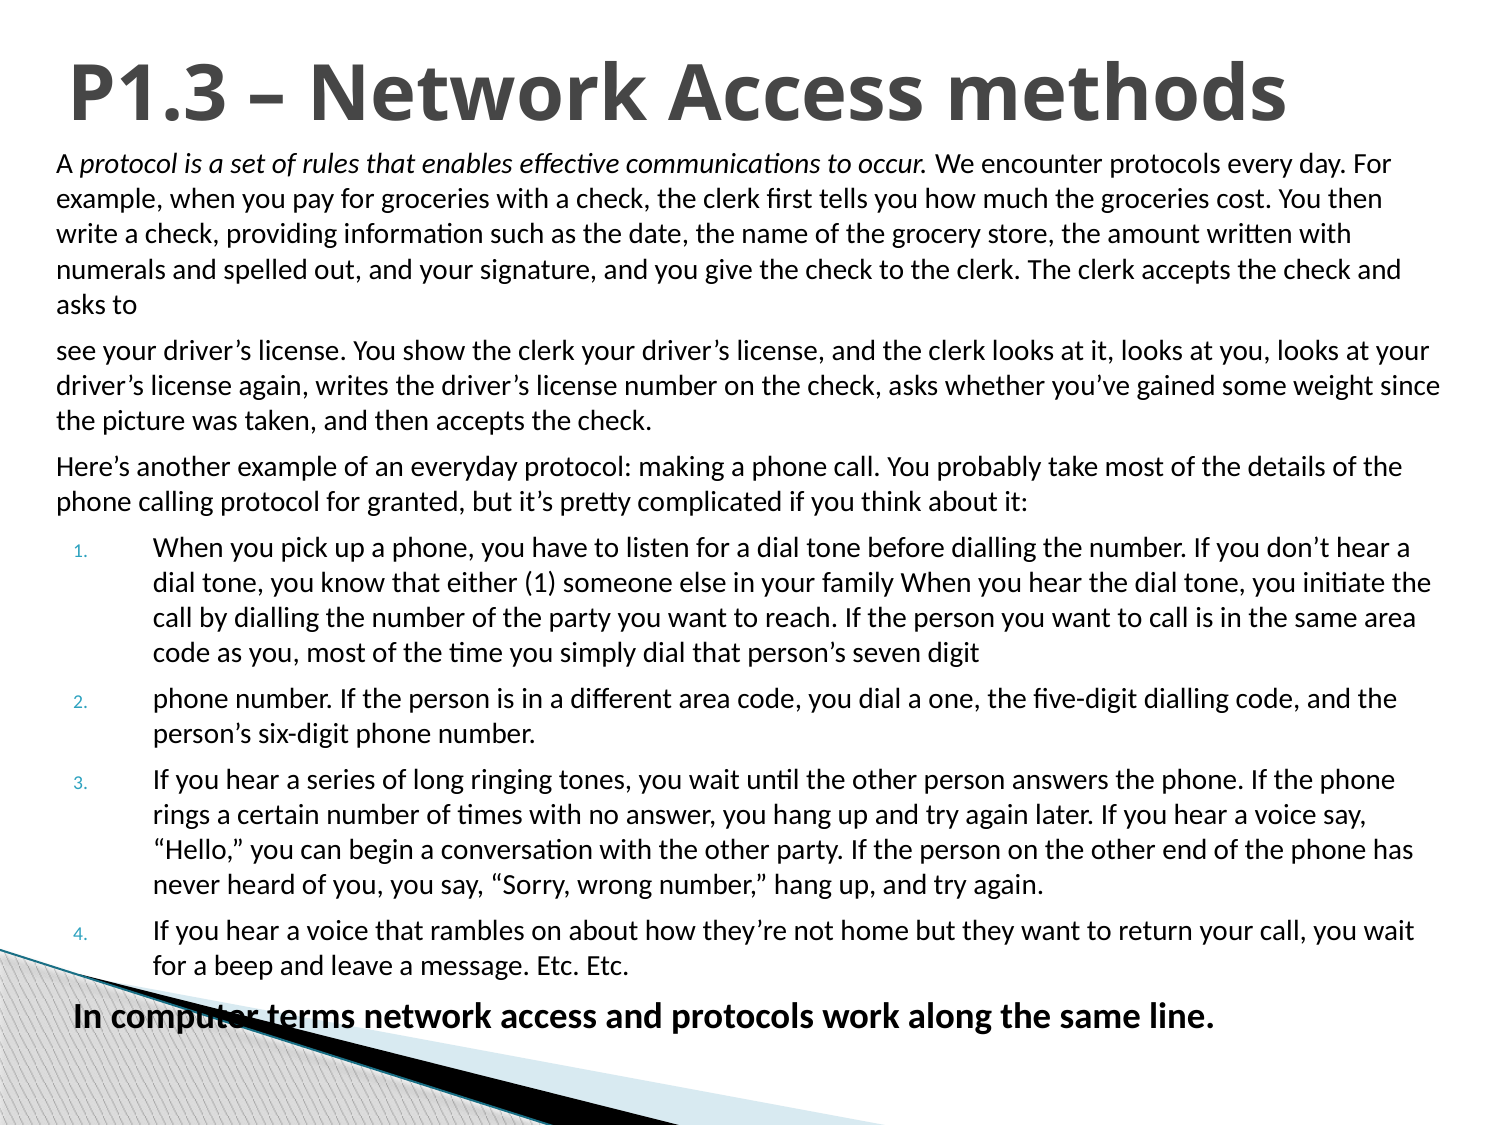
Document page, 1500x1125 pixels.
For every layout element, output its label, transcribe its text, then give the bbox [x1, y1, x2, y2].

title P1.3 – Network Access methods [53, 0, 1404, 183]
list A protocol is a set of rules that enables effective communications to occur. We encounter protocols every day. For example, when you pay for groceries with a check, the clerk first tells you how much the groceries cost. You then write a check, providing information such as the date, the name of the grocery store, the amount written with numerals and spelled out, and your signature, and you give the check to the clerk. The clerk accepts the check and asks to see your driver’s license. You show the clerk your driver’s license, and the clerk looks at it, looks at you, looks at your driver’s license again, writes the driver’s license number on the check, asks whether you’ve gained some weight since the picture was taken, and then accepts the check. Here’s another example of an everyday protocol: making a phone call. You probably take most of the details of the phone calling protocol for granted, but it’s pretty complicated if you think about it: When you pick up a phone, you have to listen for a dial tone before dialling the number. If you don’t hear a dial tone, you know that either (1) someone else in your family When you hear the dial tone, you initiate the call by dialling the number of the party you want to reach. If the person you want to call is in the same area code as you, most of the time you simply dial that person’s seven digit phone number. If the person is in a different area code, you dial a one, the five-digit dialling code, and the person’s six-digit phone number. If you hear a series of long ringing tones, you wait until the other person answers the phone. If the phone rings a certain number of times with no answer, you hang up and try again later. If you hear a voice say, “Hello,” you can begin a conversation with the other party. If the person on the other end of the phone has never heard of you, you say, “Sorry, wrong number,” hang up, and try again. If you hear a voice that rambles on about how they’re not home but they want to return your call, you wait for a beep and leave a message. Etc. Etc. In computer terms network access and protocols work along the same line. [41, 137, 1459, 1059]
